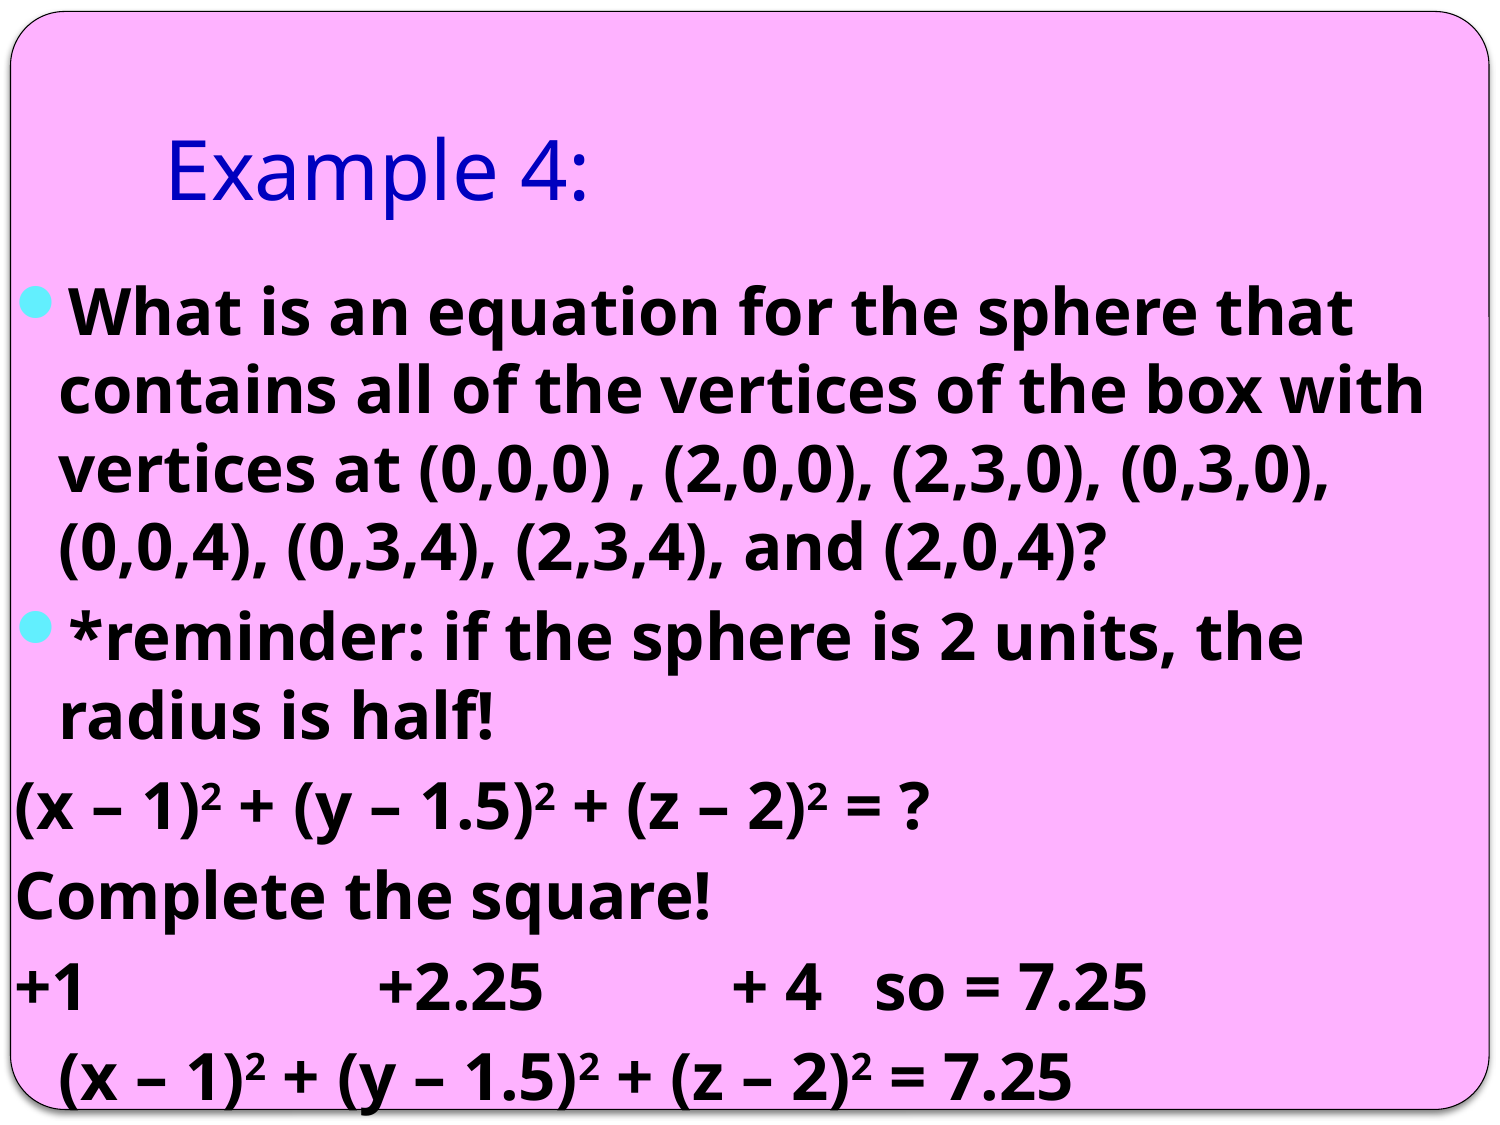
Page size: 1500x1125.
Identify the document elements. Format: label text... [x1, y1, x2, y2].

title Example 4: [150, 45, 1425, 233]
list What is an equation for the sphere that contains all of the vertices of the box with vertices at (0,0,0) , (2,0,0), (2,3,0), (0,3,0), (0,0,4), (0,3,4), (2,3,4), and (2,0,4)? *reminder: if the sphere is 2 units, the radius is half! (x – 1)2 + (y – 1.5)2 + (z – 2)2 = ? Complete the square! +1 +2.25 + 4 so = 7.25 (x – 1)2 + (y – 1.5)2 + (z – 2)2 = 7.25 [0, 262, 1500, 1125]
